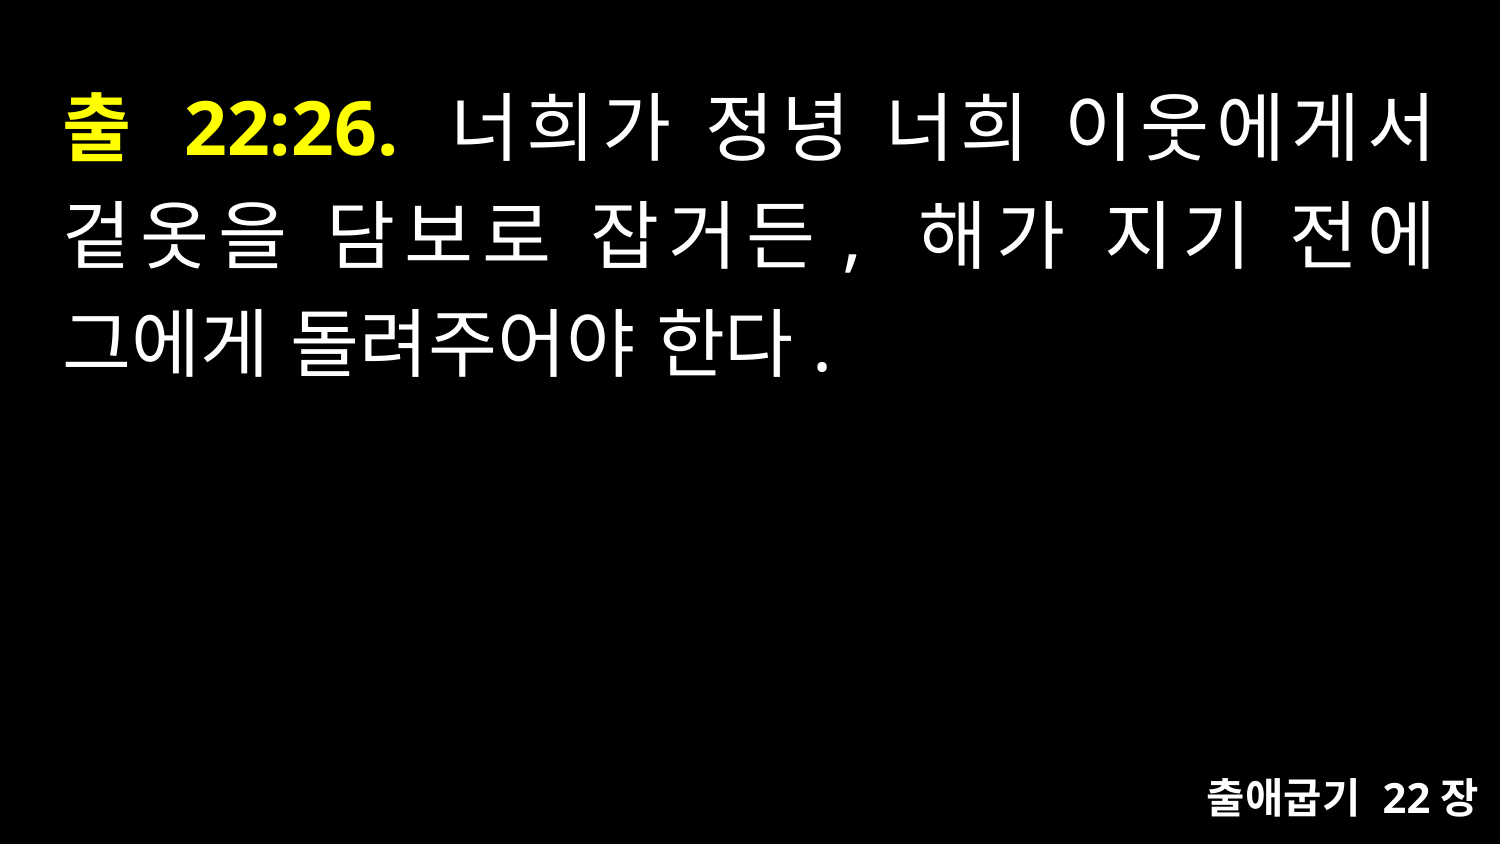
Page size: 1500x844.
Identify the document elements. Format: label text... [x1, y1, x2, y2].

subtitle 출애굽기 22장 [916, 770, 1500, 844]
title 출 22:26. 너희가 정녕 너희 이웃에게서 겉옷을 담보로 잡거든, 해가 지기 전에 그에게 돌려주어야 한다. [0, 0, 1500, 844]
